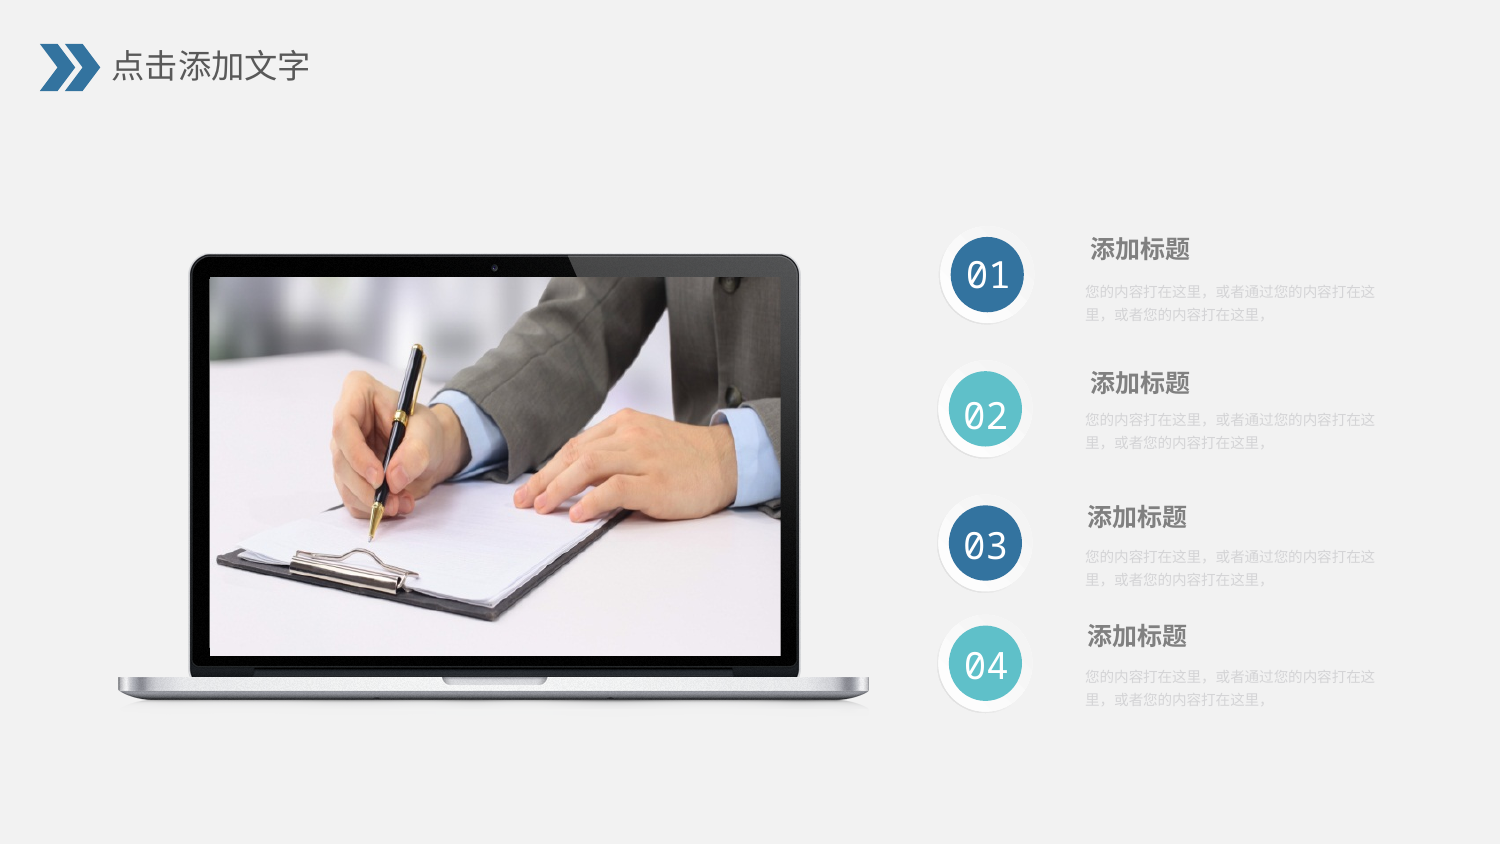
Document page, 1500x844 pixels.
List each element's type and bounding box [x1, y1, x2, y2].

text_box [1069, 604, 1400, 717]
text_box [936, 613, 1034, 714]
text_box [1069, 486, 1400, 597]
text_box [936, 493, 1034, 594]
text_box [936, 358, 1034, 459]
text_box [118, 253, 870, 724]
text_box [938, 224, 1036, 325]
text_box [1069, 217, 1400, 332]
text_box [1069, 352, 1400, 461]
